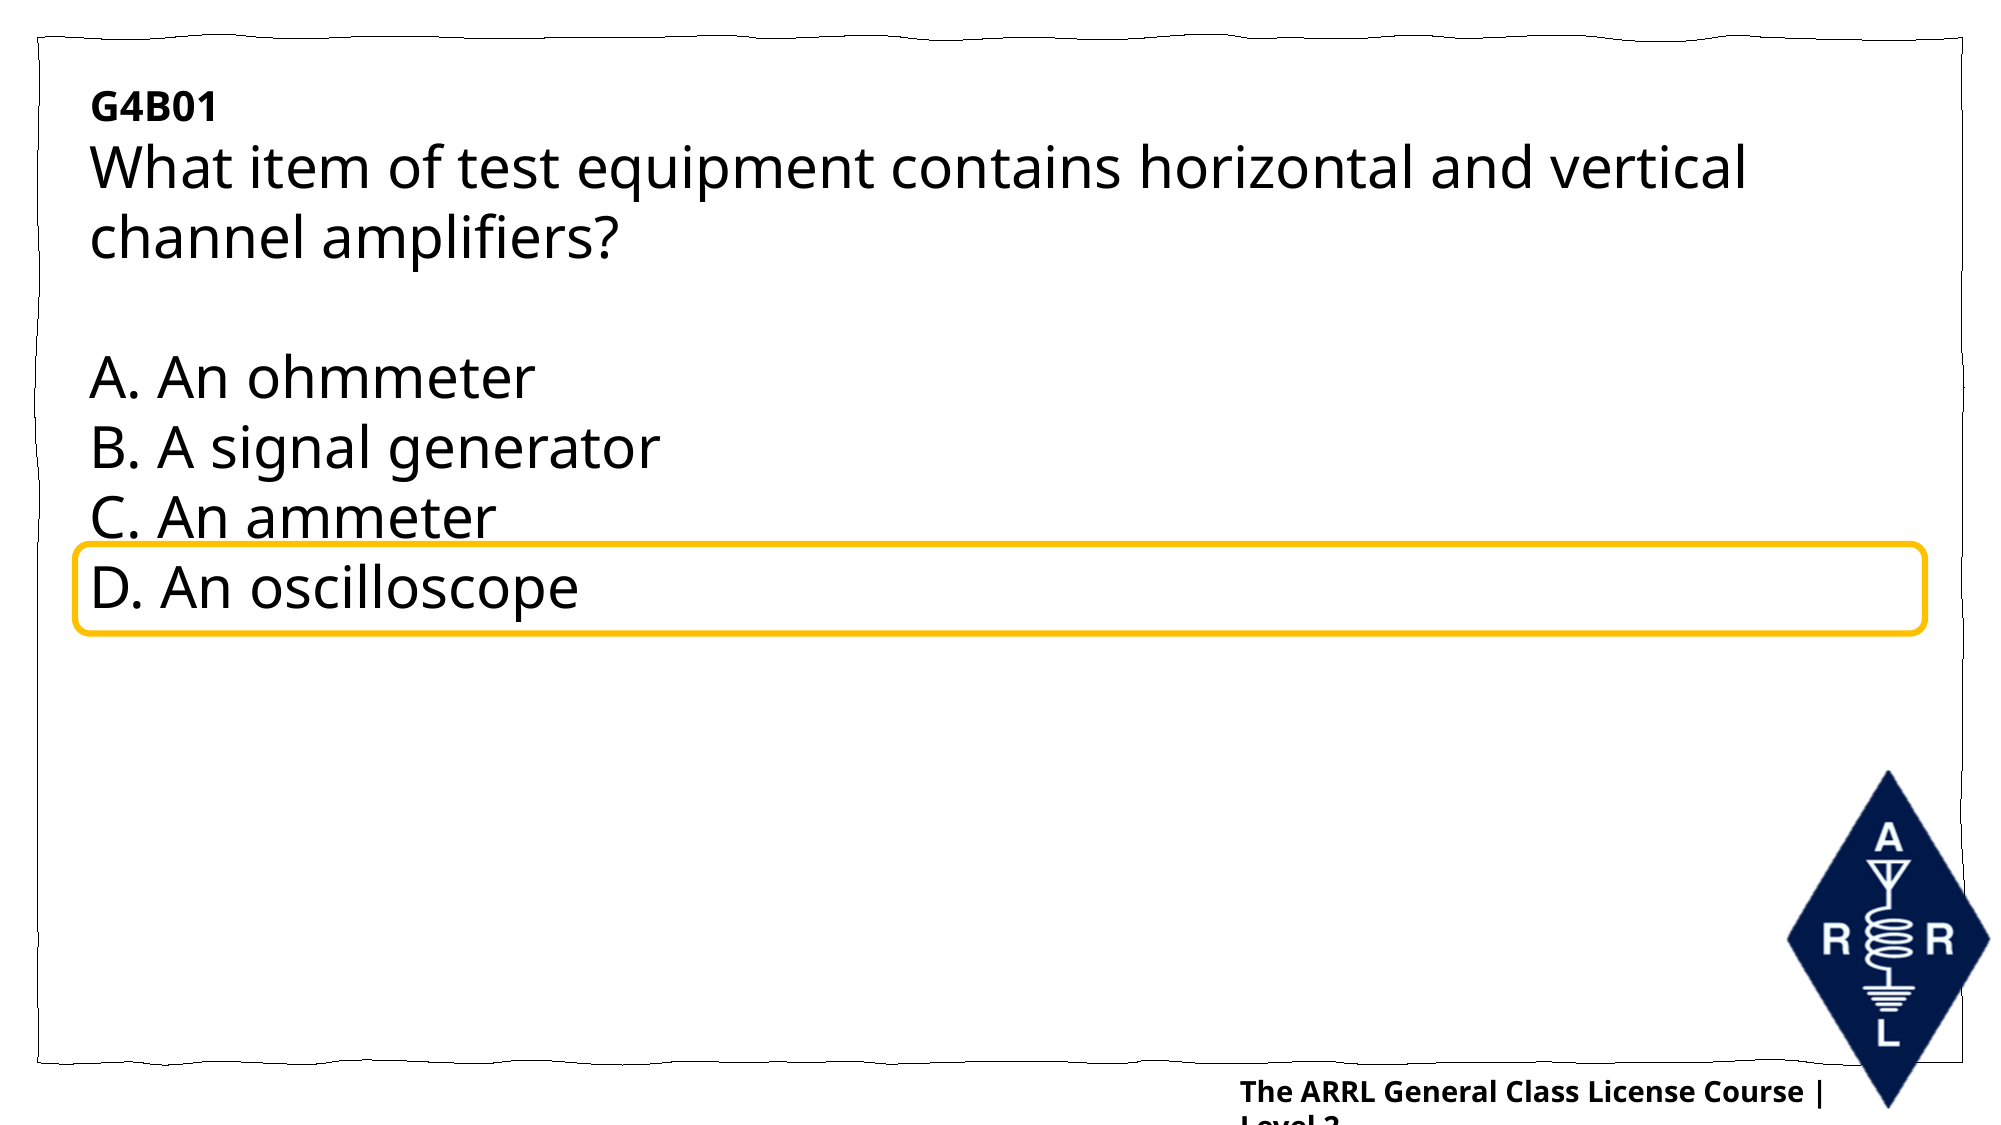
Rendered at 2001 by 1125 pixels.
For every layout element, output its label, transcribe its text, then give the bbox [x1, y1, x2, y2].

text_box [73, 542, 1927, 635]
picture [1773, 752, 1999, 1125]
text_box G4B01 What item of test equipment contains horizontal and vertical channel amplifiers? A. An ohmmeter B. A signal generator C. An ammeter D. An oscilloscope [75, 72, 1850, 551]
